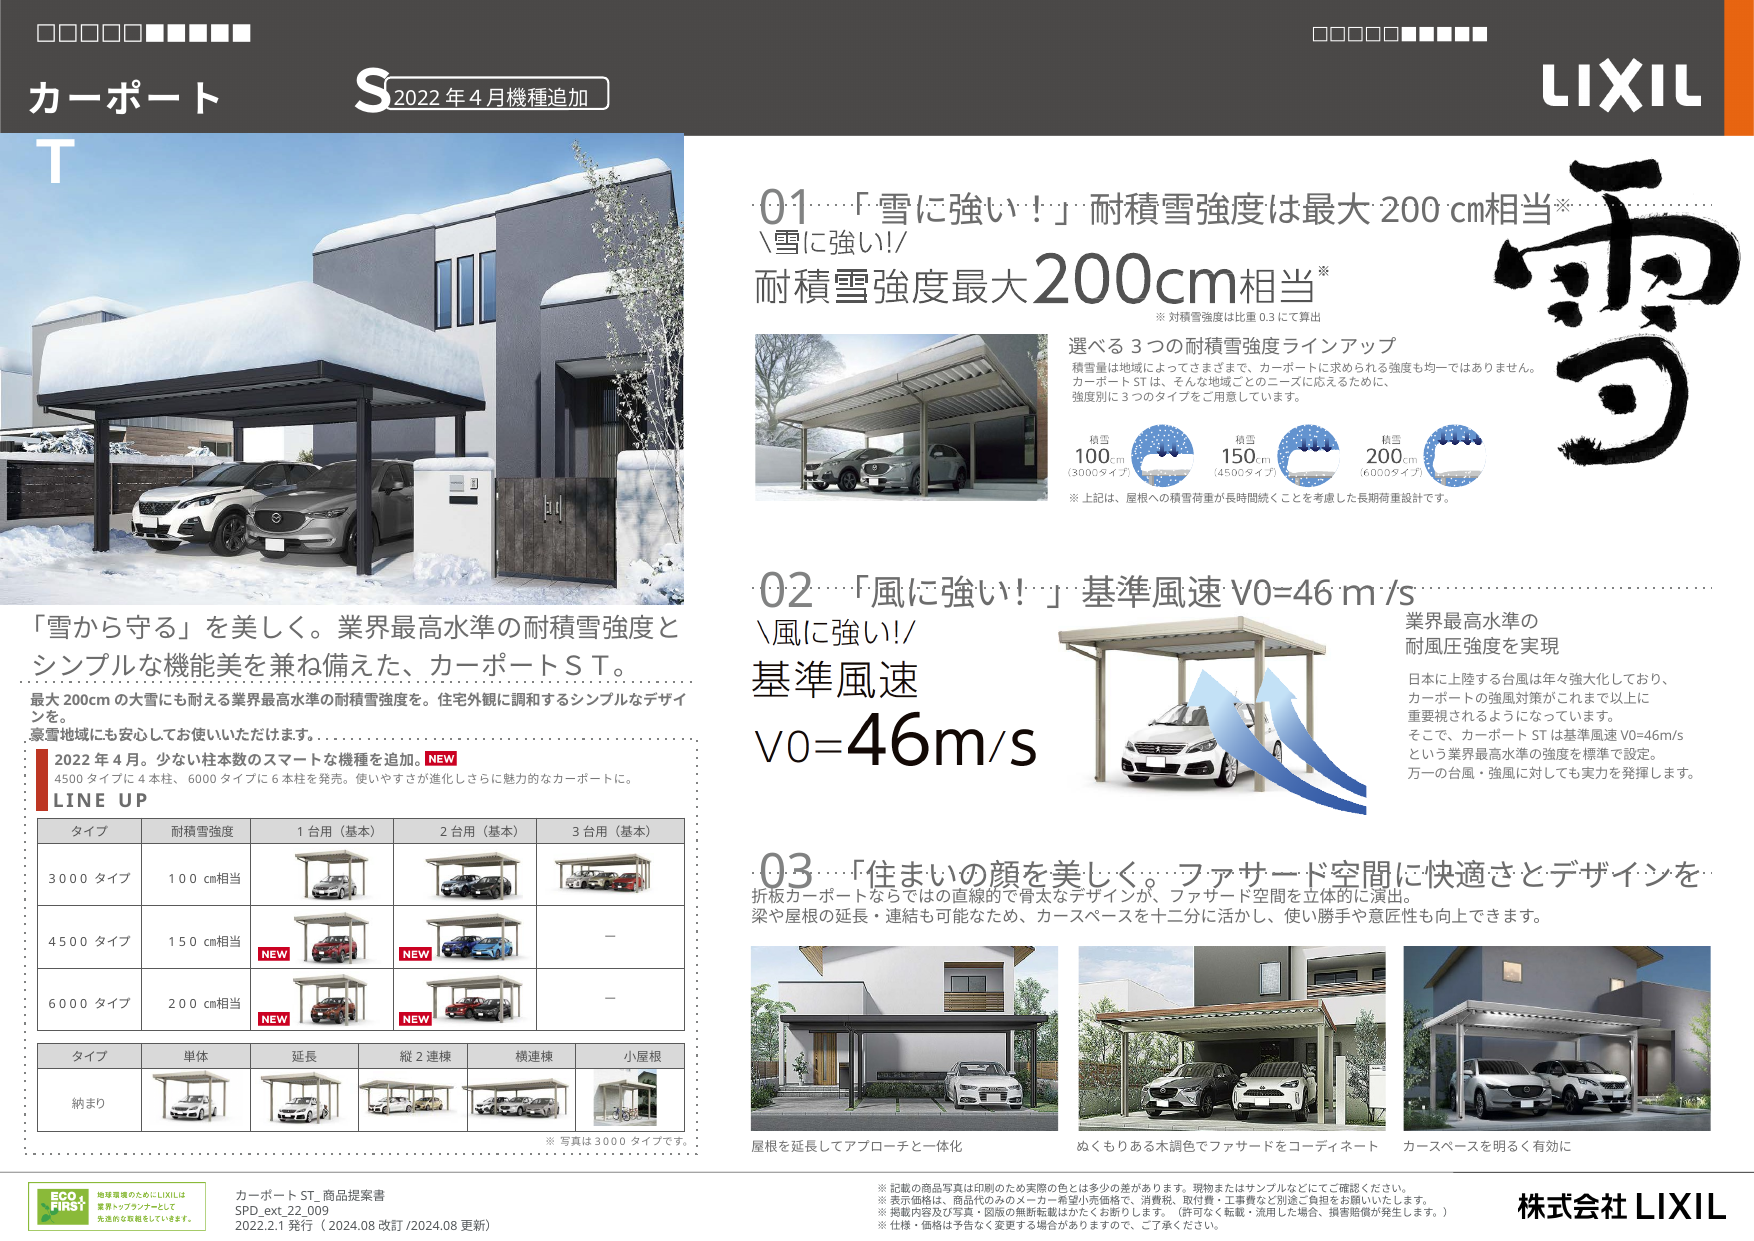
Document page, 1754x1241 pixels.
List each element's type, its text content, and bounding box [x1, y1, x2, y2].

text_box [1457, 424, 1466, 487]
text_box [1279, 462, 1285, 477]
text_box カースペースを明るく有効に [1401, 1138, 1578, 1155]
text_box [1142, 427, 1149, 436]
text_box [755, 268, 790, 304]
text_box [1298, 437, 1309, 452]
text_box □□□□□■■■■■ [35, 16, 254, 44]
text_box [1156, 442, 1167, 457]
text_box [1286, 462, 1291, 470]
text_box [1278, 427, 1296, 458]
text_box 03「住まいの顔を美しく。ファサード空間に快適さとデザインを [757, 802, 1718, 904]
text_box [1314, 478, 1322, 487]
text_box [1185, 435, 1194, 454]
text_box [1316, 450, 1322, 472]
text_box [1296, 424, 1304, 431]
text_box [1325, 449, 1336, 472]
text_box [1297, 452, 1306, 487]
text_box [1137, 470, 1145, 482]
text_box [1239, 268, 1255, 304]
text_box [755, 334, 1048, 501]
text_box [1032, 252, 1069, 304]
text_box [794, 268, 830, 304]
text_box [1469, 445, 1477, 484]
text_box [1305, 424, 1311, 437]
text_box [1318, 266, 1329, 276]
text_box 積雪量は地域によってさまざまで、カーポートに求められる強度も均一ではありません。 カーポートSTは、そんな地域ごとのニーズに応えるために、 強度別に3つのタイプをご用意しています。 [1063, 361, 1478, 404]
picture [0, 0, 1754, 136]
picture [399, 947, 432, 962]
text_box [1448, 448, 1454, 472]
text_box [1446, 425, 1453, 486]
text_box [1439, 445, 1446, 484]
text_box [1304, 478, 1312, 488]
picture [258, 1011, 290, 1026]
text_box [1312, 424, 1317, 437]
text_box [912, 268, 948, 304]
picture [258, 947, 290, 962]
text_box [1471, 453, 1478, 470]
text_box [1426, 469, 1439, 483]
text_box [829, 240, 838, 255]
text_box [1321, 437, 1332, 452]
text_box [1403, 946, 1711, 1131]
text_box [1154, 457, 1160, 486]
text_box [750, 946, 1059, 1131]
text_box [1293, 427, 1301, 485]
text_box [1316, 427, 1322, 450]
text_box [1148, 476, 1152, 486]
text_box 最大200cmの大雪にも耐える業界最高水準の耐積雪強度を。住宅外観に調和するシンプルなデザインを。 豪雪地域にも安心してお使いいただけます。 [26, 688, 697, 746]
text_box [1158, 457, 1165, 487]
text_box [1131, 441, 1138, 458]
text_box [1278, 448, 1282, 467]
text_box [873, 270, 885, 304]
text_box 4500タイプに4本柱、6000タイプに6本柱を発売。使いやすさが進化しさらに魅力的なカーポートに。 [50, 769, 657, 788]
picture [751, 614, 920, 699]
text_box [1140, 432, 1148, 483]
text_box [1150, 424, 1158, 454]
text_box [895, 240, 903, 253]
text_box [1291, 449, 1296, 464]
text_box [1168, 442, 1179, 457]
text_box 日本に上陸する台風は年々強大化しており、 カーポートの強風対策がこれまで以上に 重要視されるようになっています。 そこで、カーポートSTは基準風速V0=46m/s という業界最高水準の強度を標準で設定。 万一の台風・強風に対しても実力を発揮します。 [1399, 668, 1712, 781]
text_box [878, 240, 882, 251]
text_box [1458, 424, 1469, 430]
text_box [1301, 424, 1305, 437]
text_box [1190, 268, 1235, 304]
text_box [1472, 445, 1478, 452]
text_box [1280, 268, 1313, 303]
text_box [1164, 455, 1172, 487]
text_box [1461, 430, 1472, 445]
text_box [1158, 424, 1165, 442]
text_box [1309, 437, 1320, 452]
text_box [1447, 424, 1454, 430]
text_box [1460, 445, 1468, 470]
text_box [1175, 470, 1184, 475]
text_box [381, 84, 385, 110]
text_box [1423, 448, 1431, 461]
text_box 02「風に強い！」基準風速V0=46ｍ/s [757, 521, 1543, 588]
text_box [1164, 424, 1172, 454]
text_box [0, 133, 684, 605]
text_box ※上記は、屋根への積雪荷重が長時間続くことを考慮した長期荷重設計です。 [1067, 491, 1527, 505]
text_box [1168, 425, 1172, 442]
text_box [1146, 427, 1155, 484]
text_box [1471, 470, 1480, 477]
text_box [1172, 426, 1178, 442]
text_box [956, 269, 984, 281]
text_box [1423, 442, 1428, 458]
text_box [1297, 462, 1303, 473]
text_box [1332, 439, 1337, 471]
picture [1518, 1193, 1726, 1219]
text_box [859, 240, 872, 253]
text_box [1169, 431, 1173, 442]
text_box [885, 268, 909, 304]
text_box [1326, 429, 1335, 449]
text_box [1131, 454, 1138, 474]
text_box [991, 268, 1027, 304]
text_box [1426, 430, 1436, 443]
text_box [1304, 452, 1311, 470]
text_box [1157, 457, 1162, 470]
text_box [1455, 455, 1459, 471]
picture [1483, 150, 1754, 473]
text_box [1324, 472, 1336, 477]
text_box ぬくもりある木調色でファサードをコーディネート [1074, 1138, 1401, 1155]
text_box [24, 739, 697, 1155]
text_box [1078, 946, 1386, 1131]
text_box [1185, 454, 1194, 470]
text_box [1175, 427, 1184, 457]
text_box [1437, 430, 1448, 445]
text_box 2022年4月。少ない柱本数のスマートな機種を追加。 [50, 748, 471, 769]
text_box [1286, 431, 1294, 483]
text_box [1156, 268, 1184, 304]
text_box [1135, 435, 1139, 445]
text_box [1256, 269, 1274, 303]
text_box [1472, 432, 1478, 445]
text_box [1134, 434, 1143, 475]
picture [399, 1011, 432, 1026]
text_box [1149, 454, 1156, 470]
text_box [1426, 435, 1436, 478]
picture [28, 1182, 206, 1231]
text_box 02「風に強い！」基準風速V0=46ｍ/s [757, 589, 1543, 623]
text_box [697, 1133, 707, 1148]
text_box [918, 289, 949, 304]
text_box [1140, 461, 1144, 471]
text_box [1455, 478, 1460, 488]
text_box [1116, 252, 1151, 305]
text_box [1057, 608, 1367, 816]
text_box [1451, 445, 1458, 488]
text_box [1169, 457, 1174, 471]
text_box 「雪から守る」を美しく。業界最高水準の耐積雪強度と シンプルな機能美を兼ね備えた、カーポートＳＴ。 [18, 604, 704, 681]
text_box [1336, 449, 1340, 469]
text_box [1433, 454, 1437, 473]
text_box [1322, 452, 1327, 484]
text_box [1214, 435, 1276, 477]
text_box [1068, 435, 1130, 477]
text_box カーポートST_商品提案書 SPD_ext_22_009 2022.2.1発行（2024.08改訂/2024.08更新） [235, 1187, 546, 1233]
text_box [1447, 478, 1454, 488]
text_box [1160, 476, 1168, 488]
text_box [1462, 445, 1470, 485]
text_box [383, 75, 611, 112]
text_box [1433, 430, 1440, 482]
text_box [1360, 435, 1422, 477]
text_box [1306, 452, 1313, 487]
picture [425, 751, 458, 766]
text_box [1449, 430, 1460, 445]
text_box 折板カーポートならではの直線的で骨太なデザインが、ファサード空間を立体的に演出。 梁や屋根の延長・連結も可能なため、カースペースを十二分に活かし、使い勝手や意匠性も向上できます。 [749, 884, 1705, 927]
text_box 01「 雪に強い！」耐積雪強度は最大200㎝相当※ [757, 138, 1674, 240]
text_box [1282, 437, 1287, 478]
text_box [811, 242, 826, 252]
text_box □□□□□■■■■■ [1310, 21, 1489, 44]
text_box [1143, 439, 1148, 456]
text_box [1175, 454, 1183, 471]
text_box 屋根を延長してアプローチと一体化 [749, 1138, 969, 1155]
text_box [763, 240, 772, 253]
text_box [1176, 476, 1187, 482]
text_box ※対積雪強度は比重0.3にて算出 選べる3つの耐積雪強度ラインアップ [1067, 310, 1411, 358]
text_box カーポート ＳＴ [26, 52, 432, 196]
text_box [1313, 452, 1319, 487]
text_box [1153, 424, 1161, 447]
text_box [1074, 252, 1110, 305]
text_box [1173, 457, 1180, 485]
text_box [1169, 476, 1175, 487]
text_box [838, 240, 855, 255]
text_box 業界最高水準の 耐風圧強度を実現 [1404, 607, 1690, 658]
text_box [1181, 432, 1188, 477]
text_box [952, 282, 988, 304]
picture [751, 709, 1038, 768]
